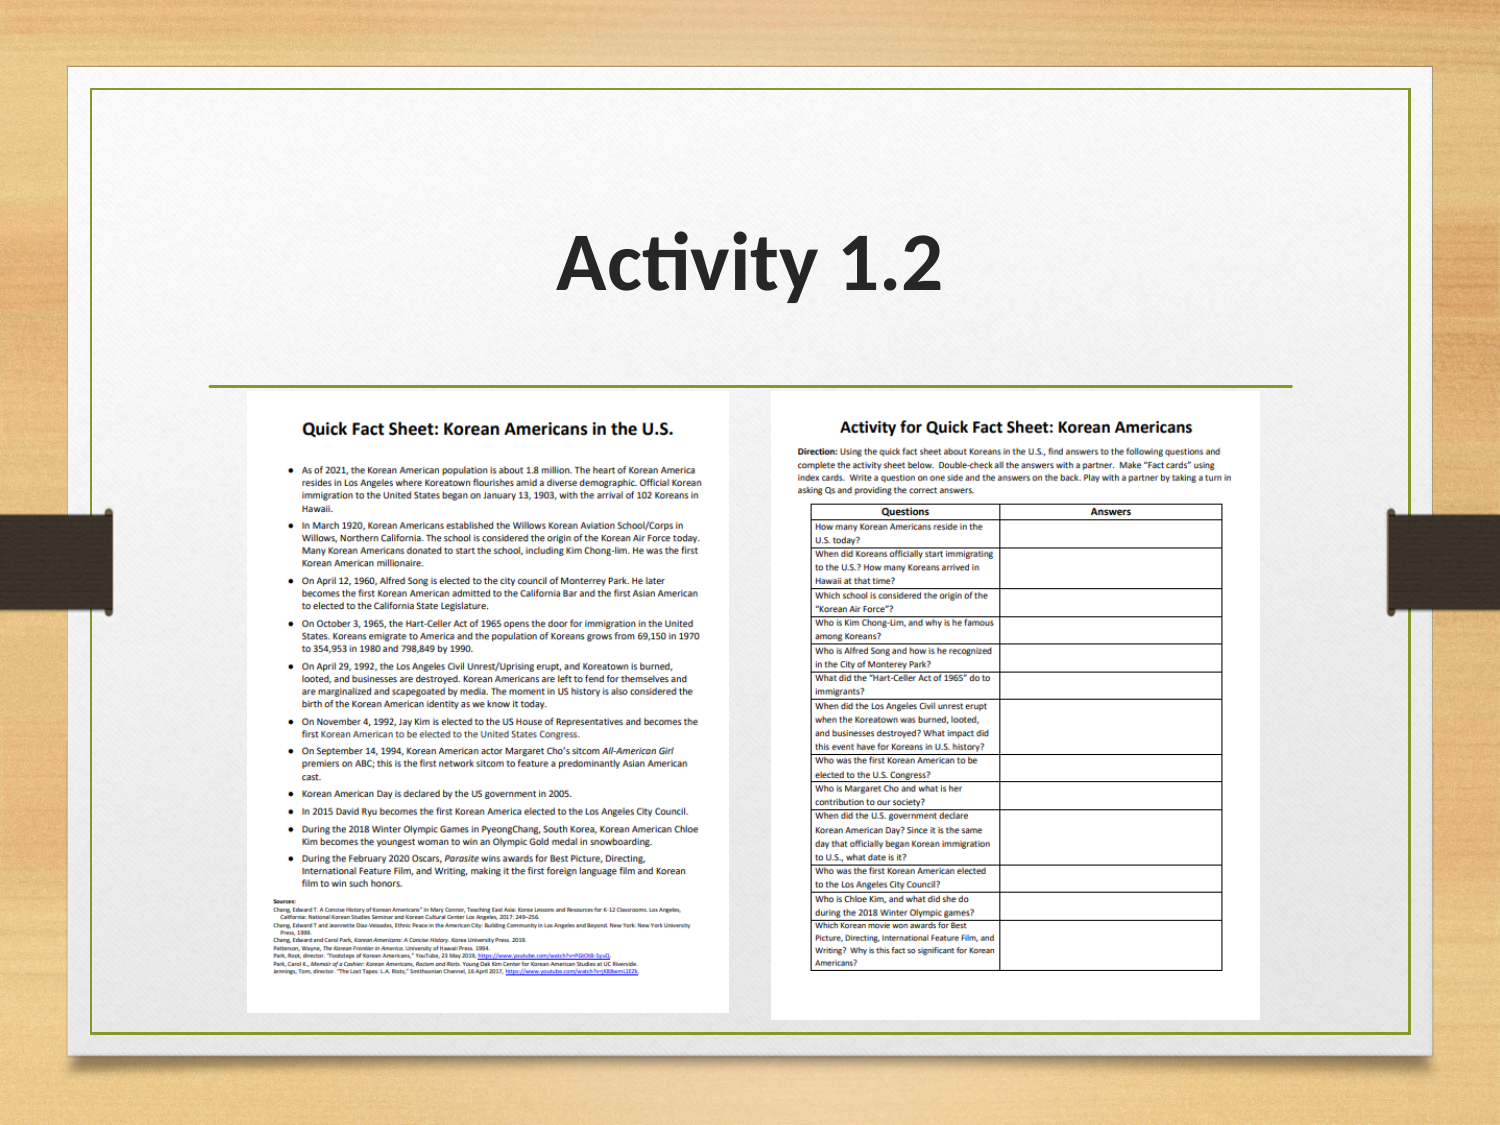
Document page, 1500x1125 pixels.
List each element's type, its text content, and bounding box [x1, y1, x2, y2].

picture [0, 0, 1500, 1125]
title Activity 1.2 [193, 150, 1309, 365]
